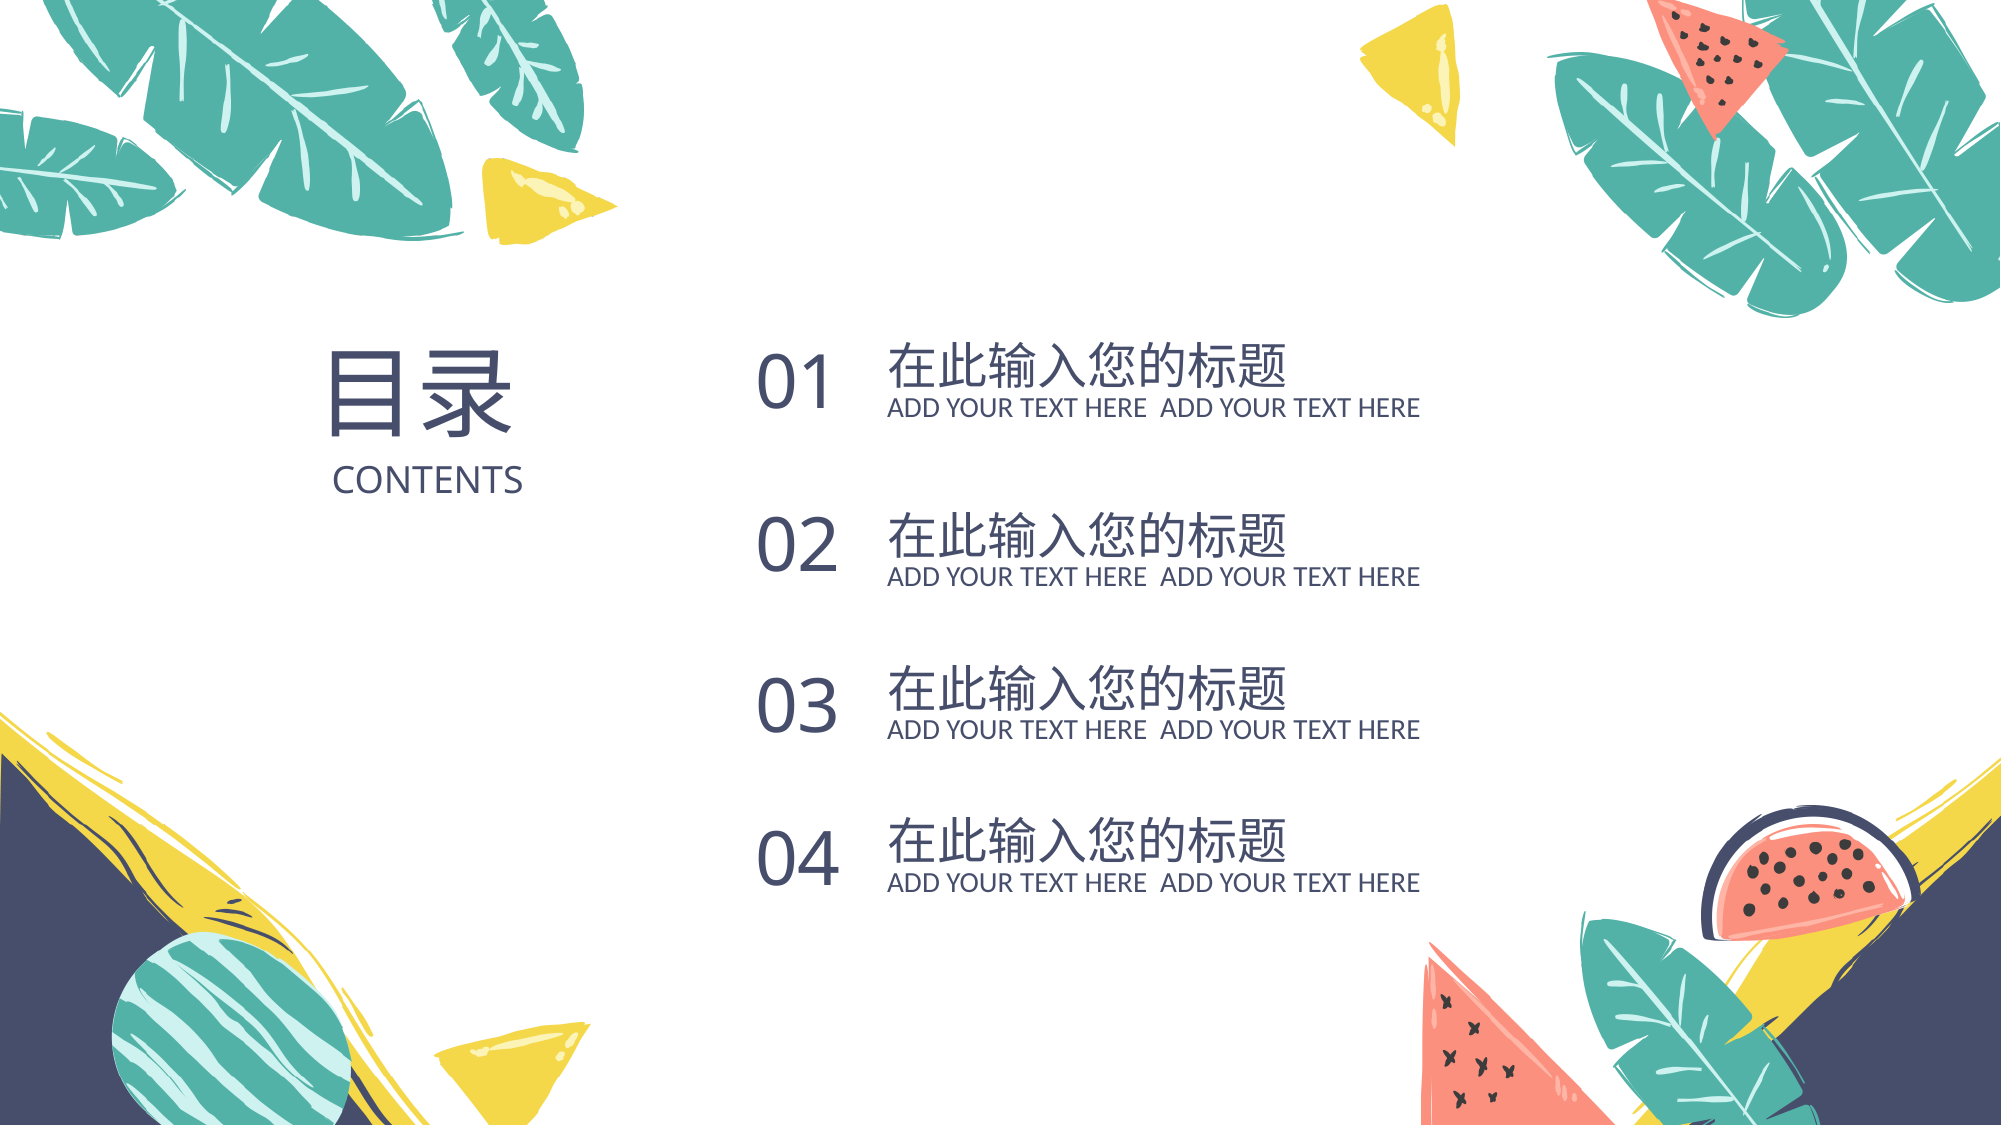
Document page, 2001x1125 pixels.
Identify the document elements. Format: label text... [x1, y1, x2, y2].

text_box ADD YOUR TEXT HERE ADD YOUR TEXT HERE [872, 542, 1552, 608]
text_box 01 [732, 326, 864, 431]
text_box ADD YOUR TEXT HERE ADD YOUR TEXT HERE [872, 695, 1552, 761]
picture [1379, 742, 2001, 1125]
text_box 在此输入您的标题 [872, 628, 1401, 695]
picture [0, 698, 637, 1125]
text_box 目录 [301, 321, 532, 457]
text_box ADD YOUR TEXT HERE ADD YOUR TEXT HERE [872, 372, 1552, 438]
picture [1328, 0, 2000, 322]
text_box ADD YOUR TEXT HERE ADD YOUR TEXT HERE [872, 847, 1379, 913]
text_box 04 [732, 802, 864, 908]
text_box CONTENTS [316, 448, 539, 508]
text_box 02 [732, 489, 864, 594]
text_box 在此输入您的标题 [872, 475, 1401, 542]
picture [0, 0, 690, 293]
text_box 03 [732, 650, 864, 755]
text_box 在此输入您的标题 [872, 780, 1379, 847]
text_box 在此输入您的标题 [872, 305, 1401, 372]
